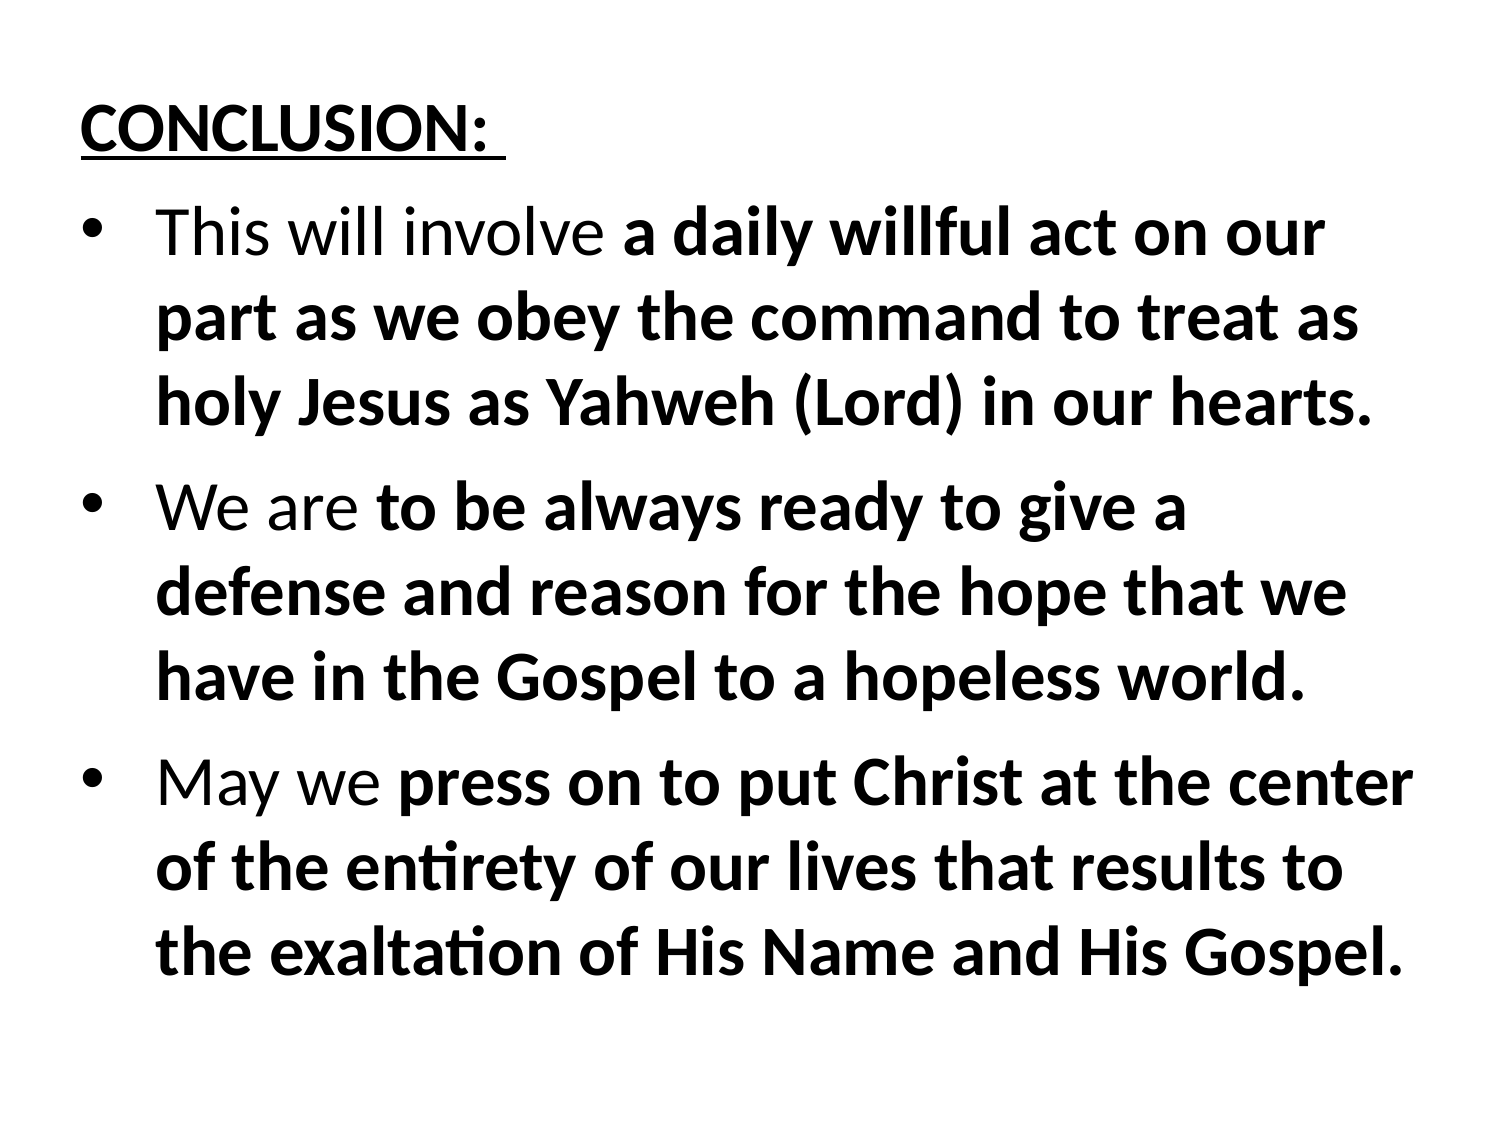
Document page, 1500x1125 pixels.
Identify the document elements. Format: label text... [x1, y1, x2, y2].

text_box CONCLUSION: This will involve a daily willful act on our part as we obey the command to treat as holy Jesus as Yahweh (Lord) in our hearts. We are to be always ready to give a defense and reason for the hope that we have in the Gospel to a hopeless world. May we press on to put Christ at the center of the entirety of our lives that results to the exaltation of His Name and His Gospel. [65, 72, 1435, 997]
